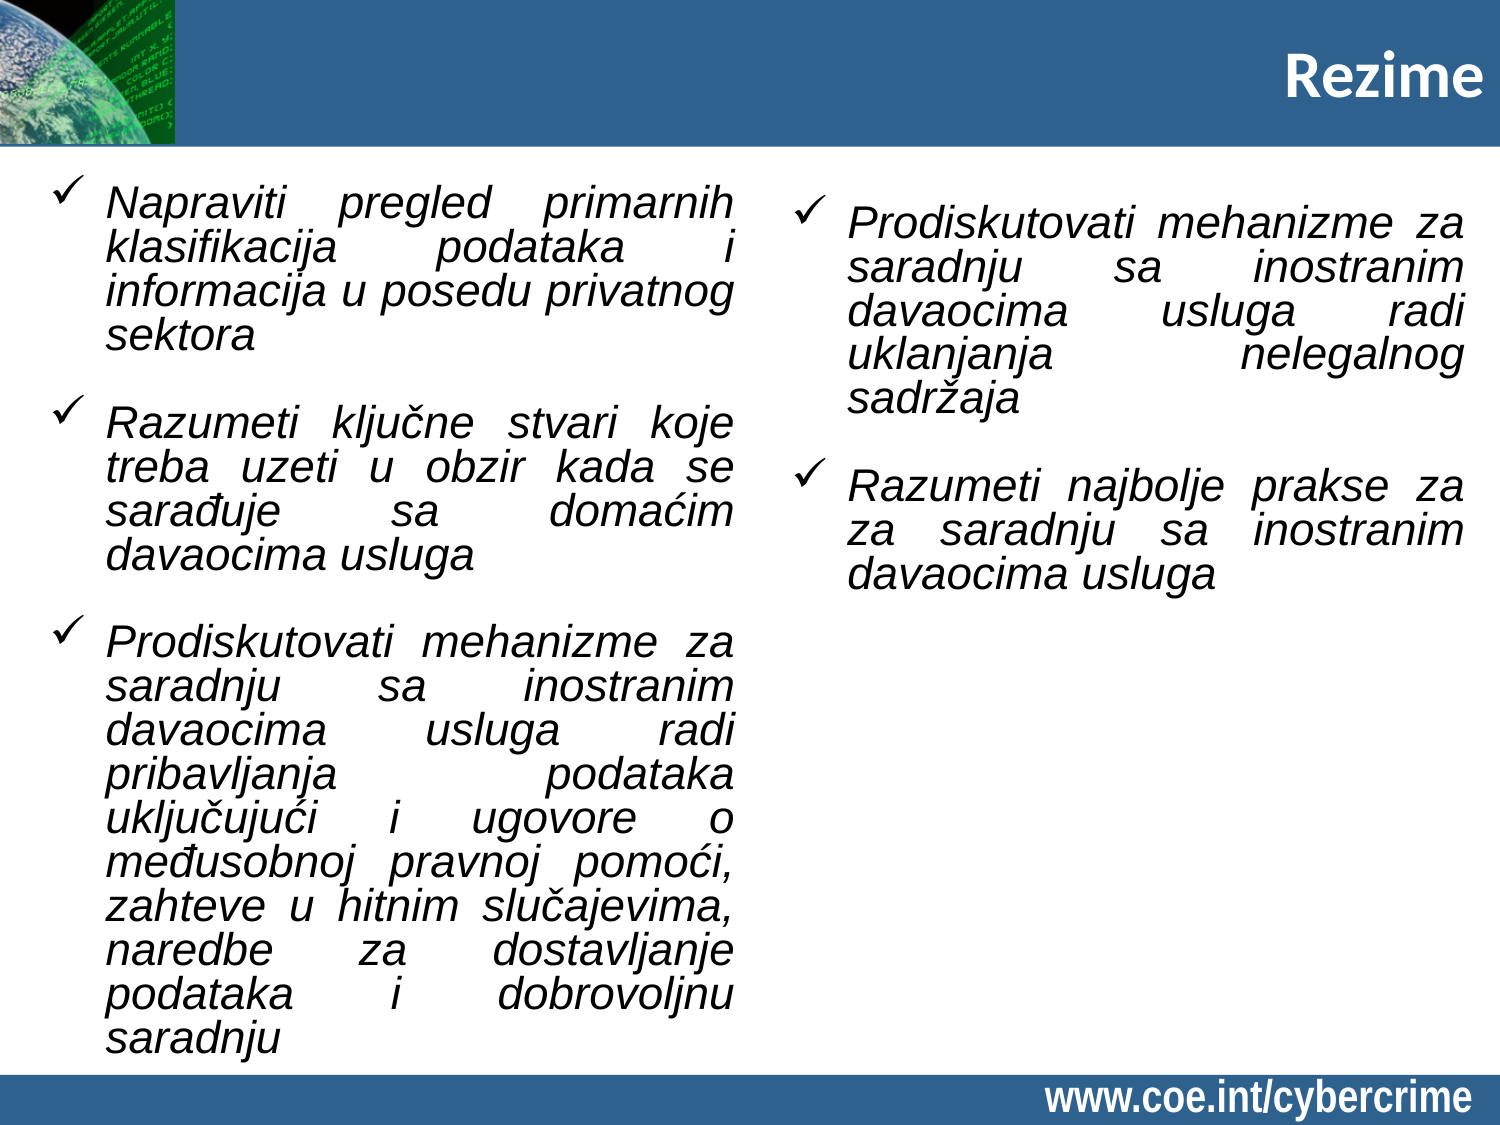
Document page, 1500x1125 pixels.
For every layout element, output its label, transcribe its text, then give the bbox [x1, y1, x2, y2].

text_box Rezime [177, 0, 1500, 149]
text_box Napraviti pregled primarnih klasifikacija podataka i informacija u posedu privatnog sektora Razumeti ključne stvari koje treba uzeti u obzir kada se sarađuje sa domaćim davaocima usluga Prodiskutovati mehanizme za saradnju sa inostranim davaocima usluga radi pribavljanja podataka uključujući i ugovore o međusobnoj pravnoj pomoći, zahteve u hitnim slučajevima, naredbe za dostavljanje podataka i dobrovoljnu saradnju [34, 176, 750, 1070]
text_box Prodiskutovati mehanizme za saradnju sa inostranim davaocima usluga radi uklanjanja nelegalnog sadržaja Razumeti najbolje prakse za za saradnju sa inostranim davaocima usluga [776, 195, 1480, 606]
text_box [0, 1073, 1030, 1125]
text_box www.coe.int/cybercrime [1030, 1059, 1500, 1125]
picture [0, 0, 175, 144]
